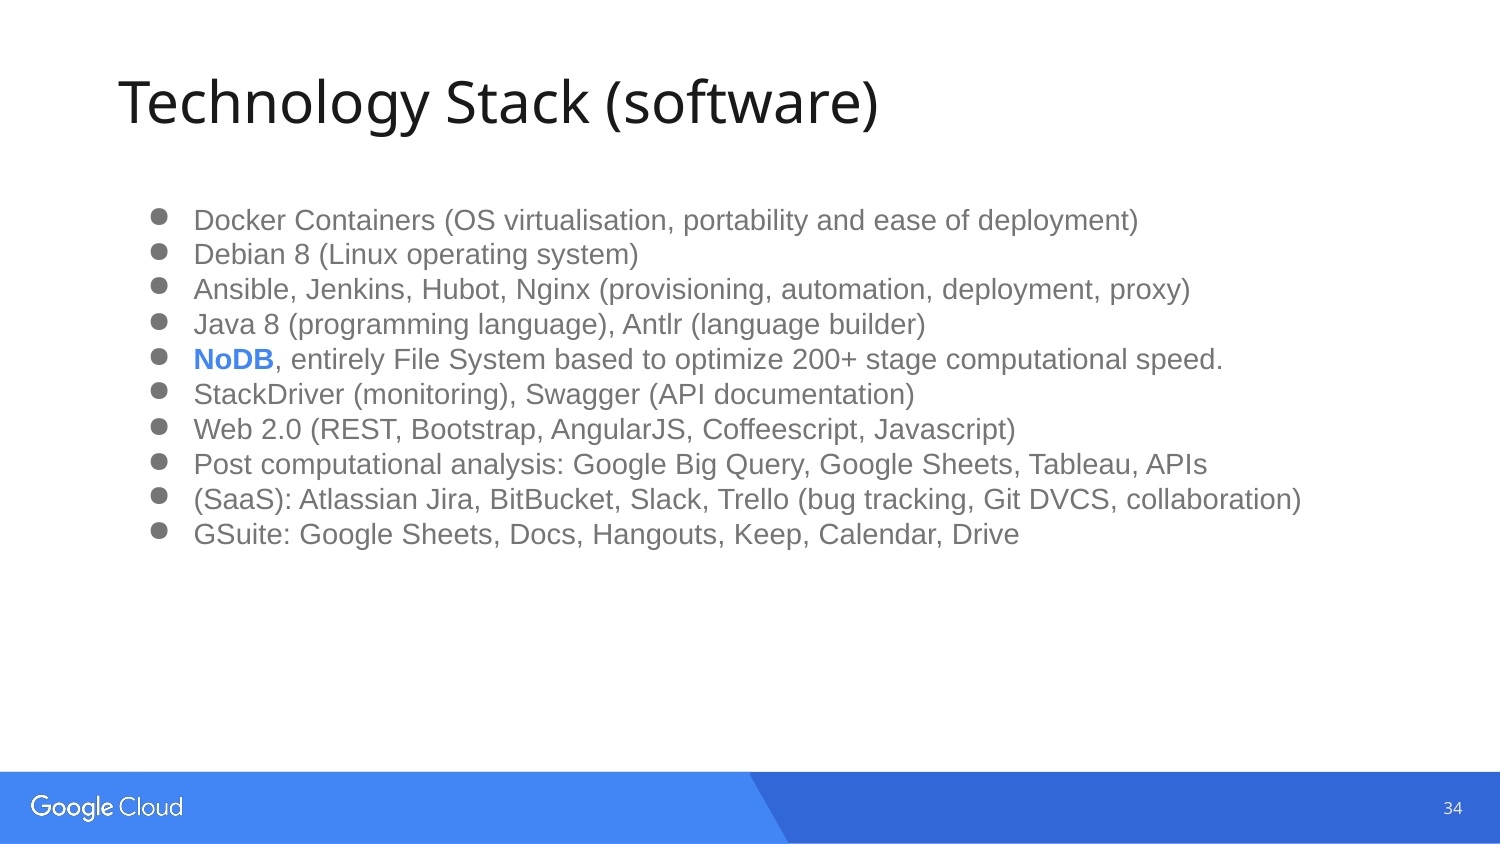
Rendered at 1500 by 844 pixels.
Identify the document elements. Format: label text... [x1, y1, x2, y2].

text_box Technology Stack (software) [103, 57, 1454, 154]
text_box [0, 771, 789, 844]
text_box [750, 771, 1500, 844]
picture [28, 783, 185, 835]
text_box Docker Containers (OS virtualisation, portability and ease of deployment) Debian 8 (Linux operating system) Ansible, Jenkins, Hubot, Nginx (provisioning, automation, deployment, proxy) Java 8 (programming language), Antlr (language builder) NoDB, entirely File System based to optimize 200+ stage computational speed. StackDriver (monitoring), Swagger (API documentation) Web 2.0 (REST, Bootstrap, AngularJS, Coffeescript, Javascript) Post computational analysis: Google Big Query, Google Sheets, Tableau, APIs (SaaS): Atlassian Jira, BitBucket, Slack, Trello (bug tracking, Git DVCS, collaboration) GSuite: Google Sheets, Docs, Hangouts, Keep, Calendar, Drive [103, 185, 1327, 740]
text_box ‹#› [1137, 796, 1463, 822]
